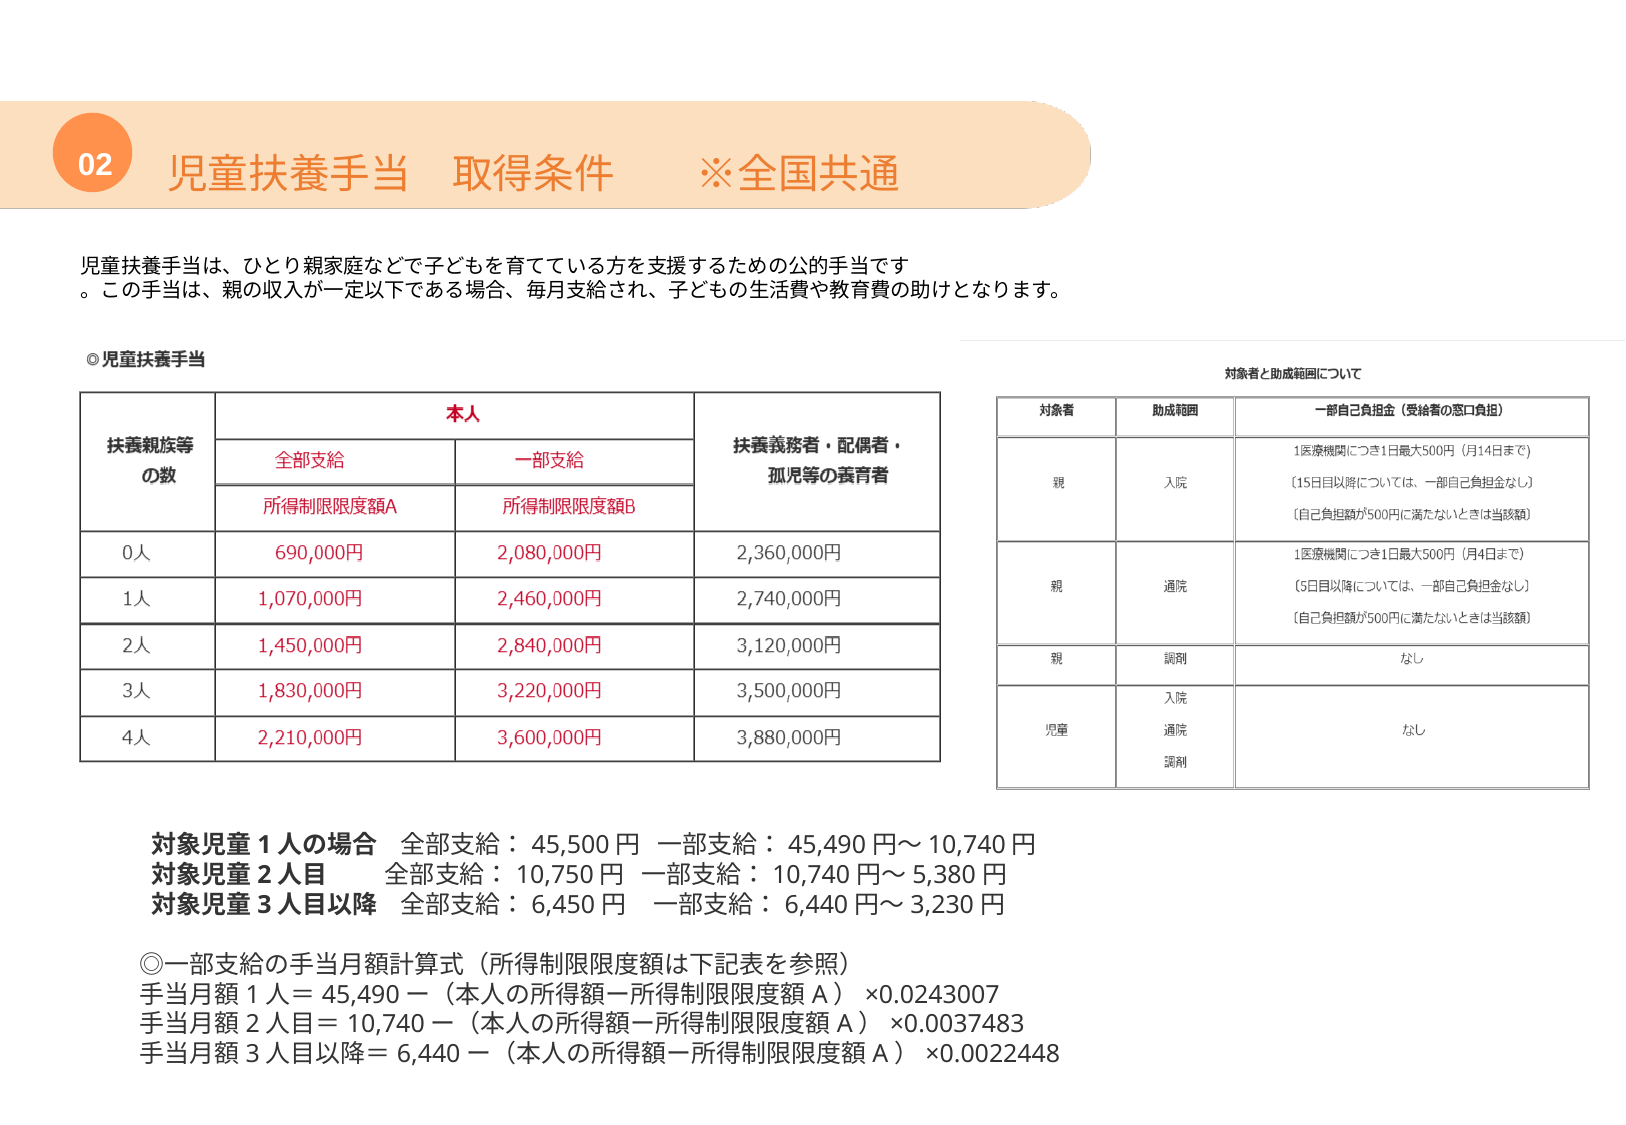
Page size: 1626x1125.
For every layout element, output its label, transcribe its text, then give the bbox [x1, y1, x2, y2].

picture [9, 334, 1625, 816]
text_box 対象児童1人の場合 全部支給：45,500円 一部支給：45,490円～10,740円 対象児童2人目 全部支給：10,750円 一部支給：10,740円～5,380円 対象児童3人目以降 全部支給：6,450円 一部支給：6,440円～3,230円 ◎一部支給の手当月額計算式（所得制限限度額は下記表を参照） 手当月額1人＝45,490ー（本人の所得額ー所得制限限度額A）×0.0243007 手当月額2人目＝10,740ー（本人の所得額ー所得制限限度額A）×0.0037483 手当月額3人目以降＝6,440ー（本人の所得額ー所得制限限度額A）×0.0022448 [124, 820, 1307, 1106]
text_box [52, 112, 133, 193]
picture [0, 100, 1091, 209]
text_box 児童扶養手当は、ひとり親家庭などで子どもを育てている方を支援するための公的手当です 。この手当は、親の収入が一定以下である場合、毎月支給され、子どもの生活費や教育費の助けとなります。 [65, 245, 1383, 310]
